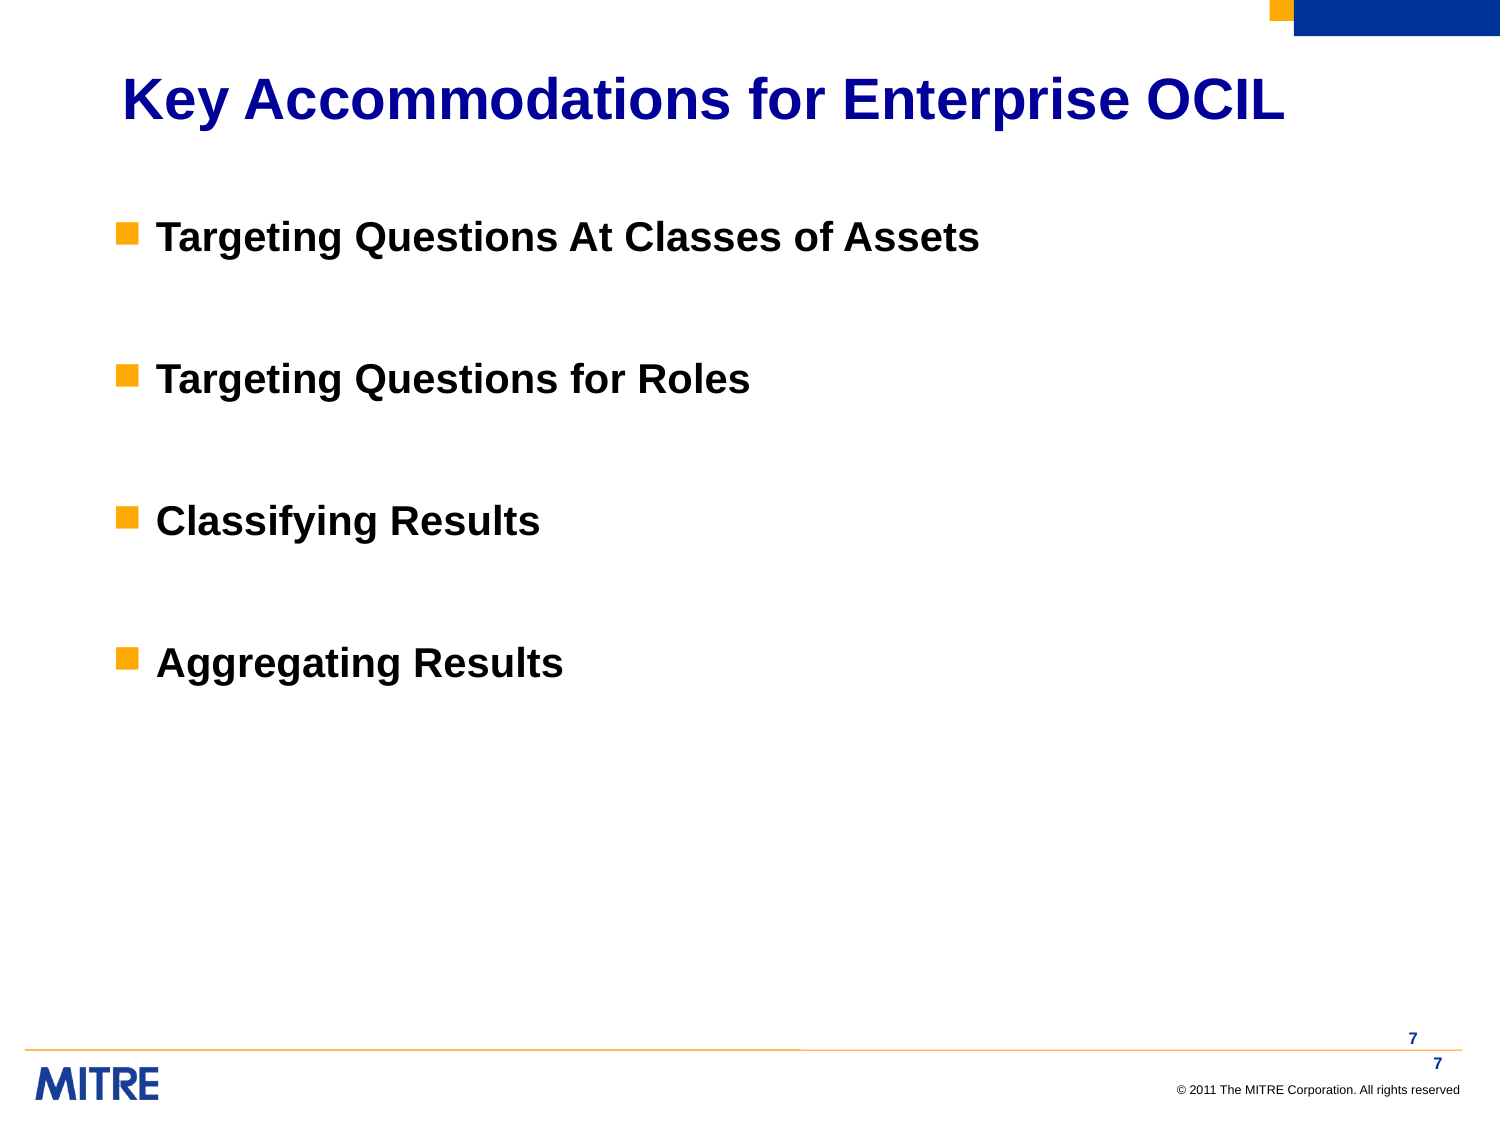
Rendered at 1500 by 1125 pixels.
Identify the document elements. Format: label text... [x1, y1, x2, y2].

list Targeting Questions At Classes of Assets Targeting Questions for Roles Classifying Results Aggregating Results [103, 210, 1367, 1000]
slide_number 7 [1345, 1023, 1434, 1049]
title Key Accommodations for Enterprise OCIL [107, 60, 1434, 149]
picture [30, 1064, 163, 1106]
text_box 7 [1370, 1048, 1458, 1074]
